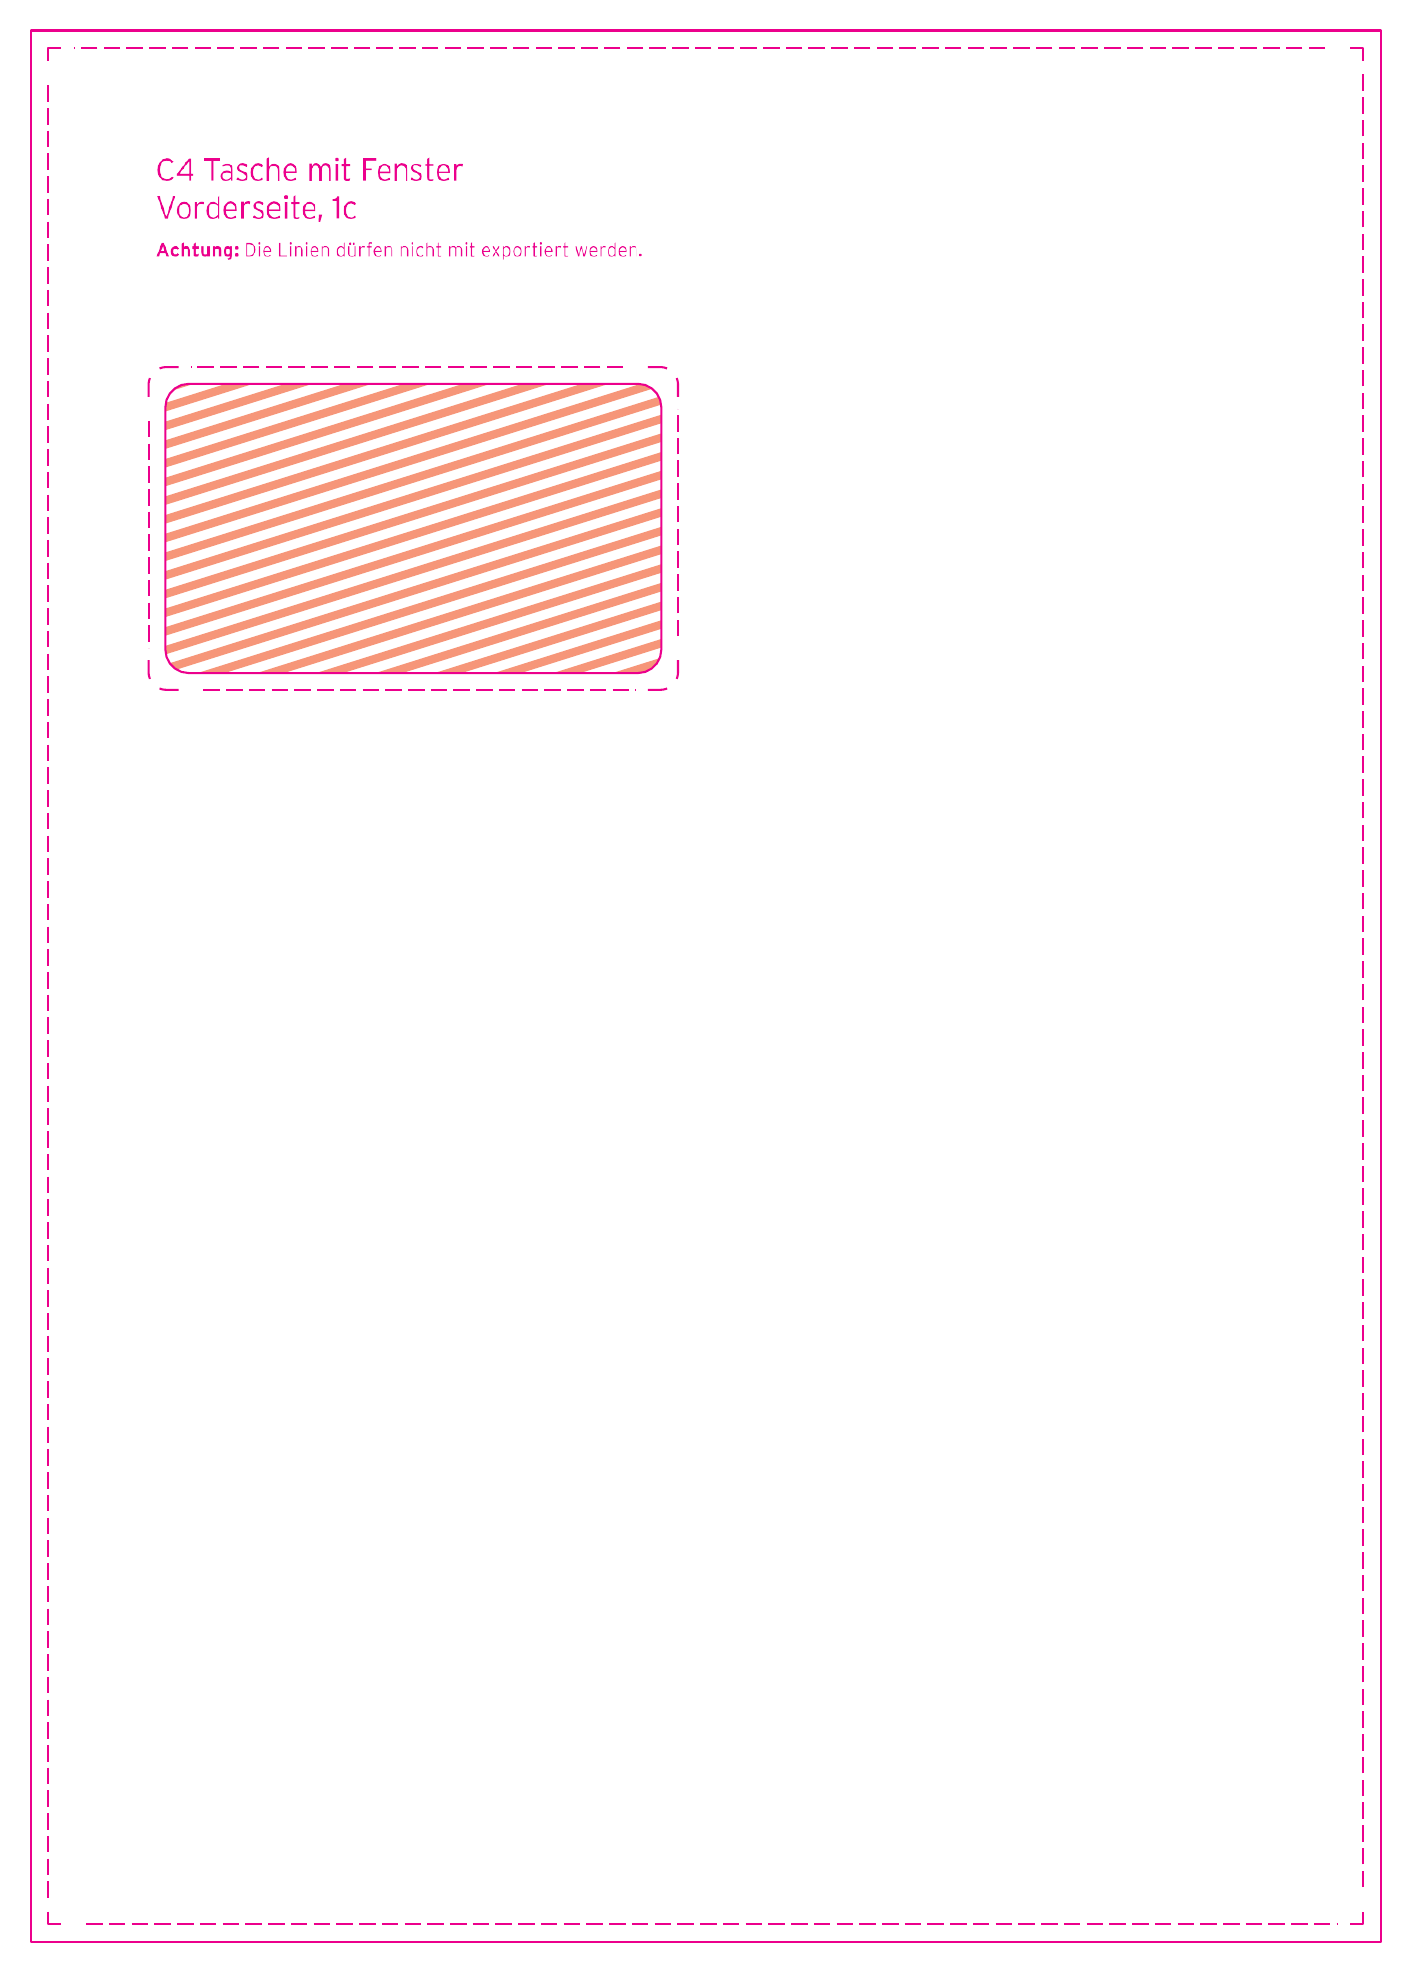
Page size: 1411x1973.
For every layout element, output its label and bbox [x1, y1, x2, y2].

picture [343, 201, 356, 219]
picture [156, 242, 637, 260]
picture [250, 163, 263, 181]
picture [157, 196, 191, 219]
picture [194, 195, 220, 219]
picture [223, 201, 237, 219]
picture [157, 158, 194, 181]
picture [266, 157, 280, 181]
picture [284, 195, 316, 219]
picture [204, 158, 233, 181]
picture [241, 201, 264, 219]
picture [394, 163, 408, 181]
picture [363, 158, 391, 181]
picture [410, 157, 450, 181]
picture [266, 201, 281, 219]
picture [283, 163, 297, 181]
picture [236, 163, 248, 181]
picture [309, 163, 331, 181]
